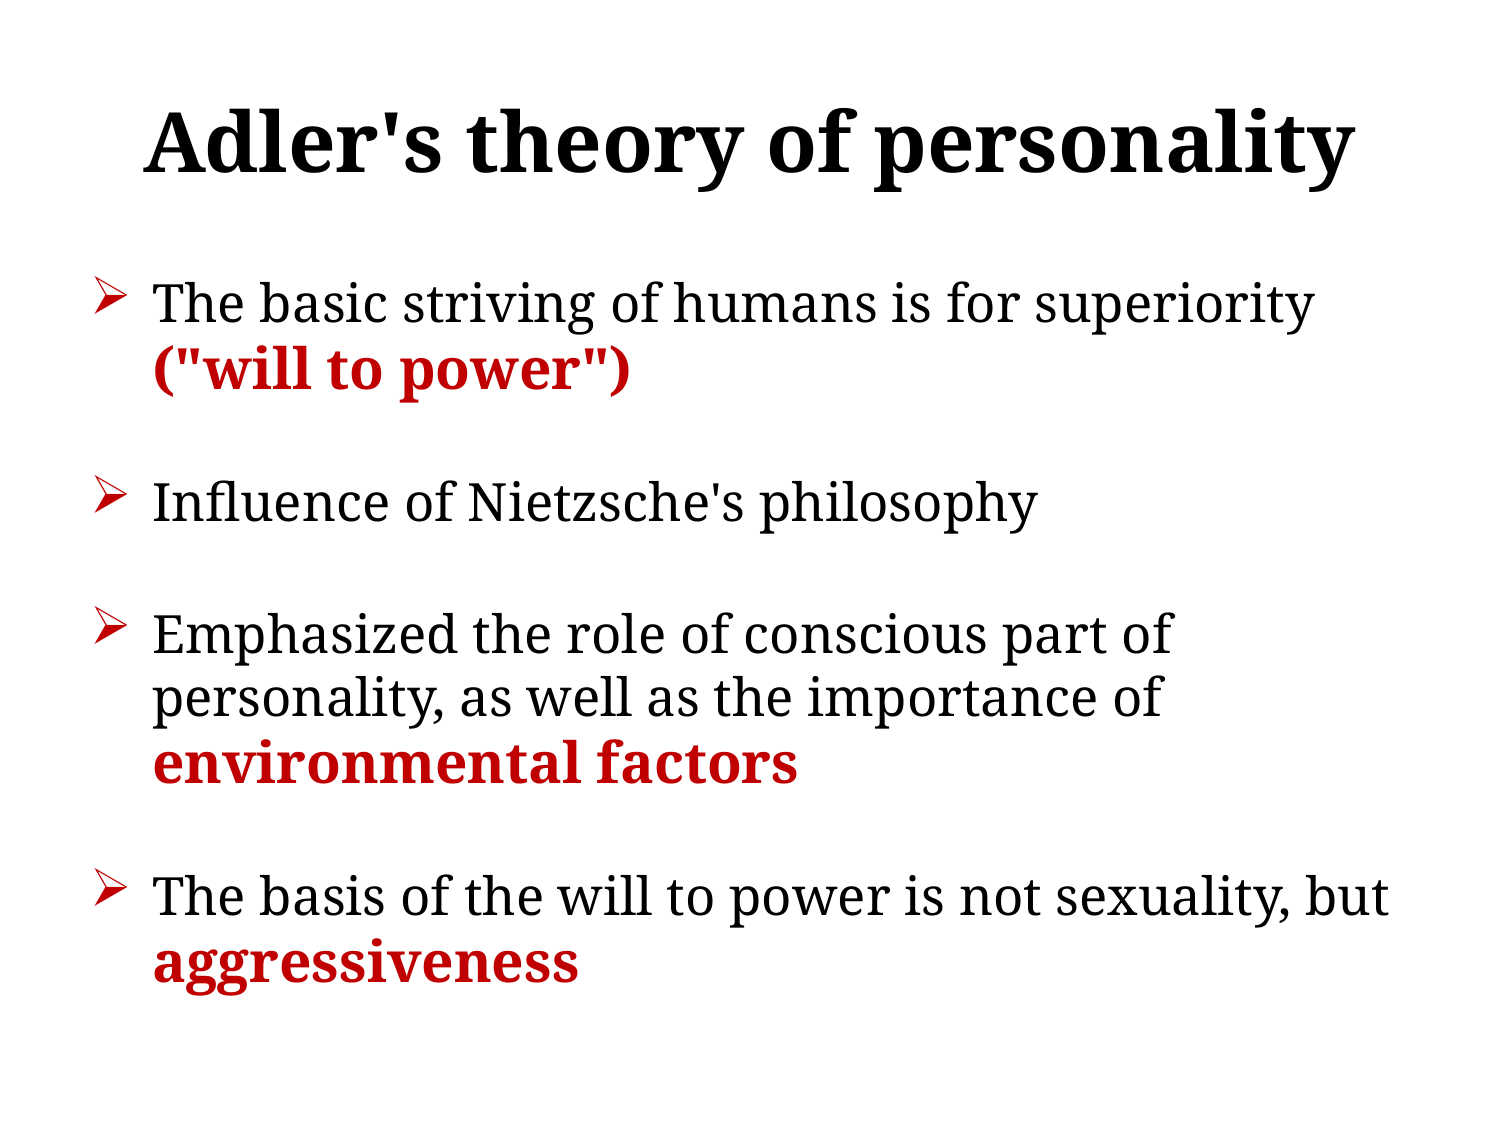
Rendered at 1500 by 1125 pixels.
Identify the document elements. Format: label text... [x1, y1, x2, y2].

list The basic striving of humans is for superiority ("will to power") Influence of Nietzsche's philosophy Emphasized the role of conscious part of personality, as well as the importance of environmental factors The basis of the will to power is not sexuality, but aggressiveness [75, 262, 1425, 1005]
title Adler's theory of personality [75, 45, 1425, 233]
